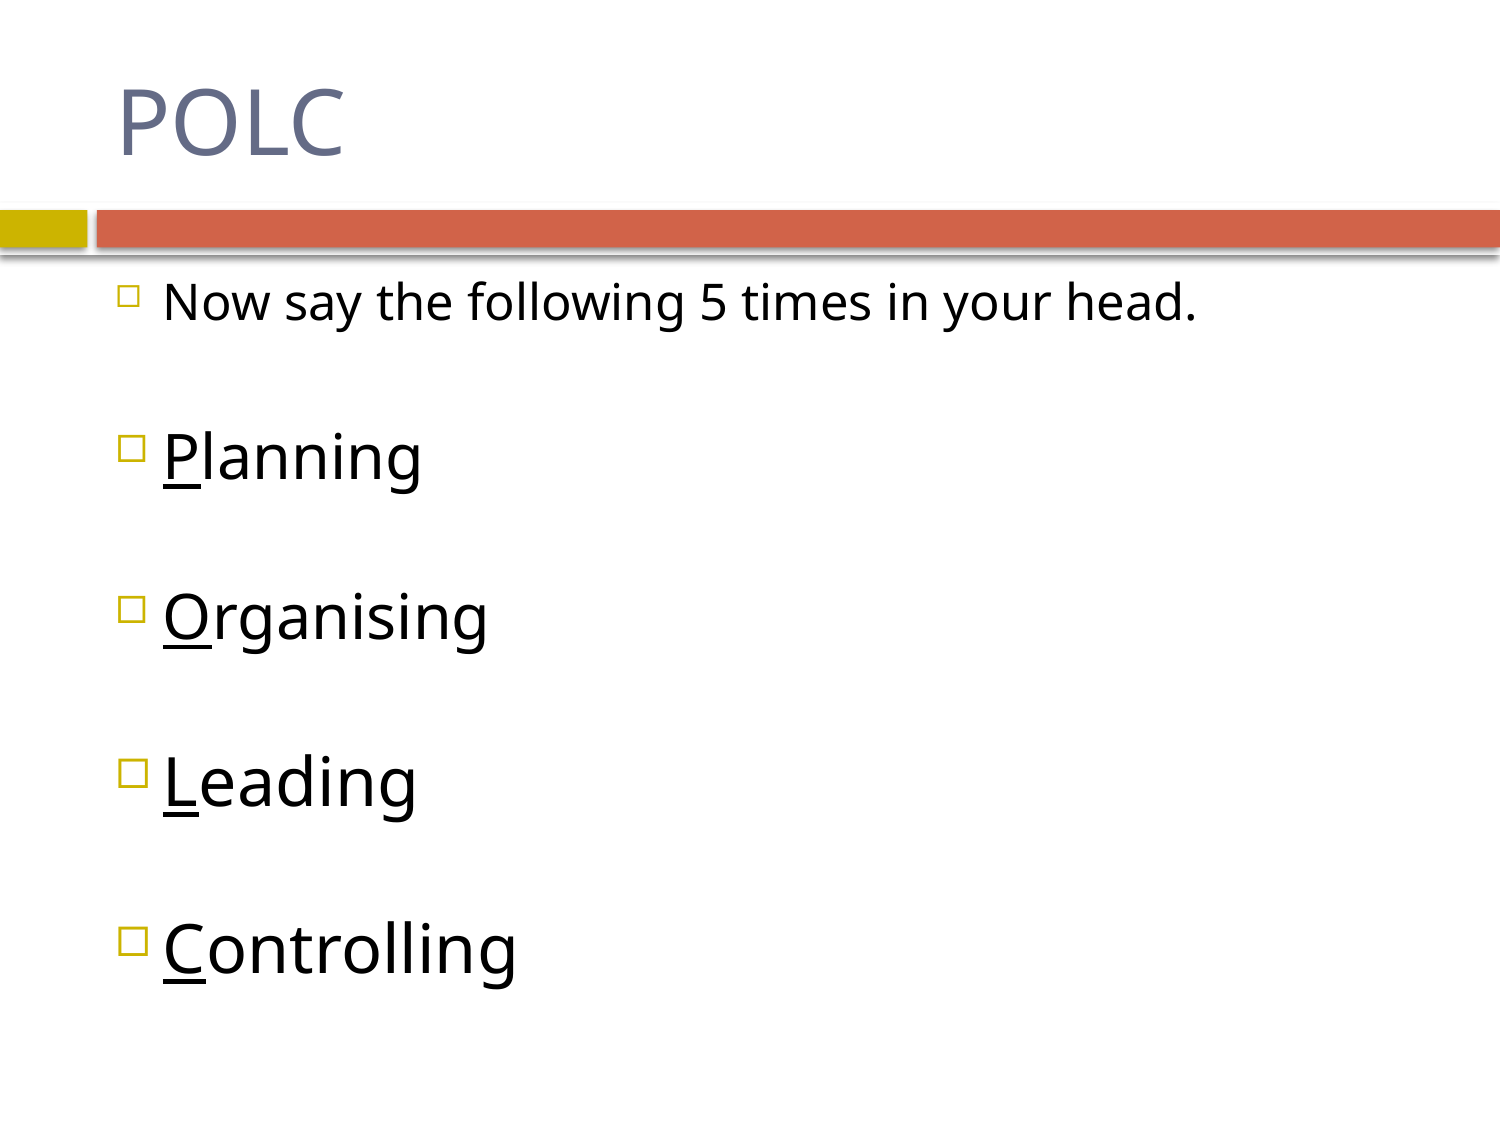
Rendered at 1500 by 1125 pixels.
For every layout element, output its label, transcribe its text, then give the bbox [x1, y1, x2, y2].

list Now say the following 5 times in your head. Planning Organising Leading Controlling [100, 262, 1438, 1000]
title POLC [100, 37, 1438, 200]
